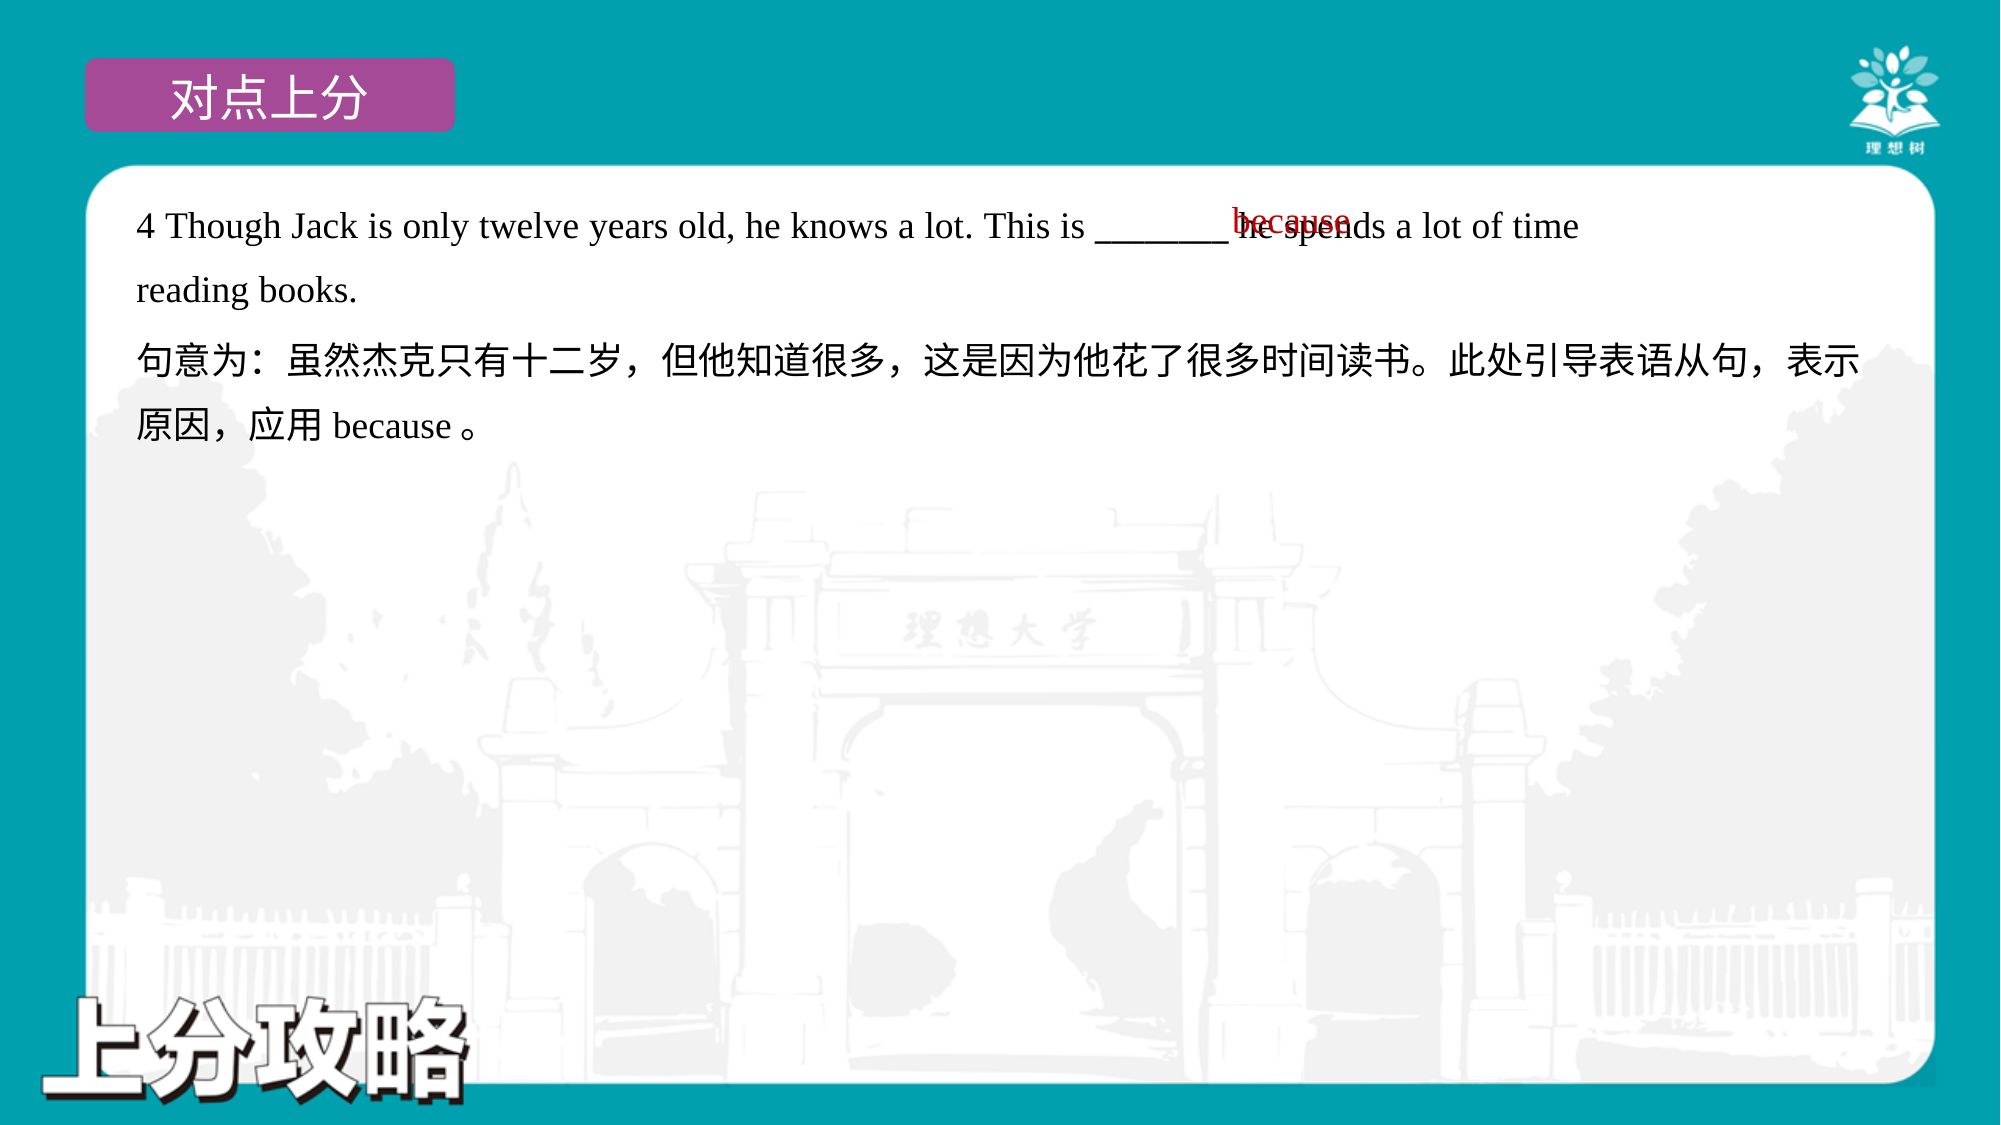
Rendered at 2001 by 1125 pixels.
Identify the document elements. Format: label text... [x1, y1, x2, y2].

text_box 句意为：虽然杰克只有十二岁，但他知道很多，这是因为他花了很多时间读书。此处引导表语从句，表示 原因，应用because。 [136, 312, 1865, 440]
text_box 4 Though Jack is only twelve years old, he knows a lot. This is ________ he spends a lot of time reading books. [136, 176, 1865, 304]
text_box because [1218, 172, 1365, 234]
picture [0, 0, 2000, 1125]
